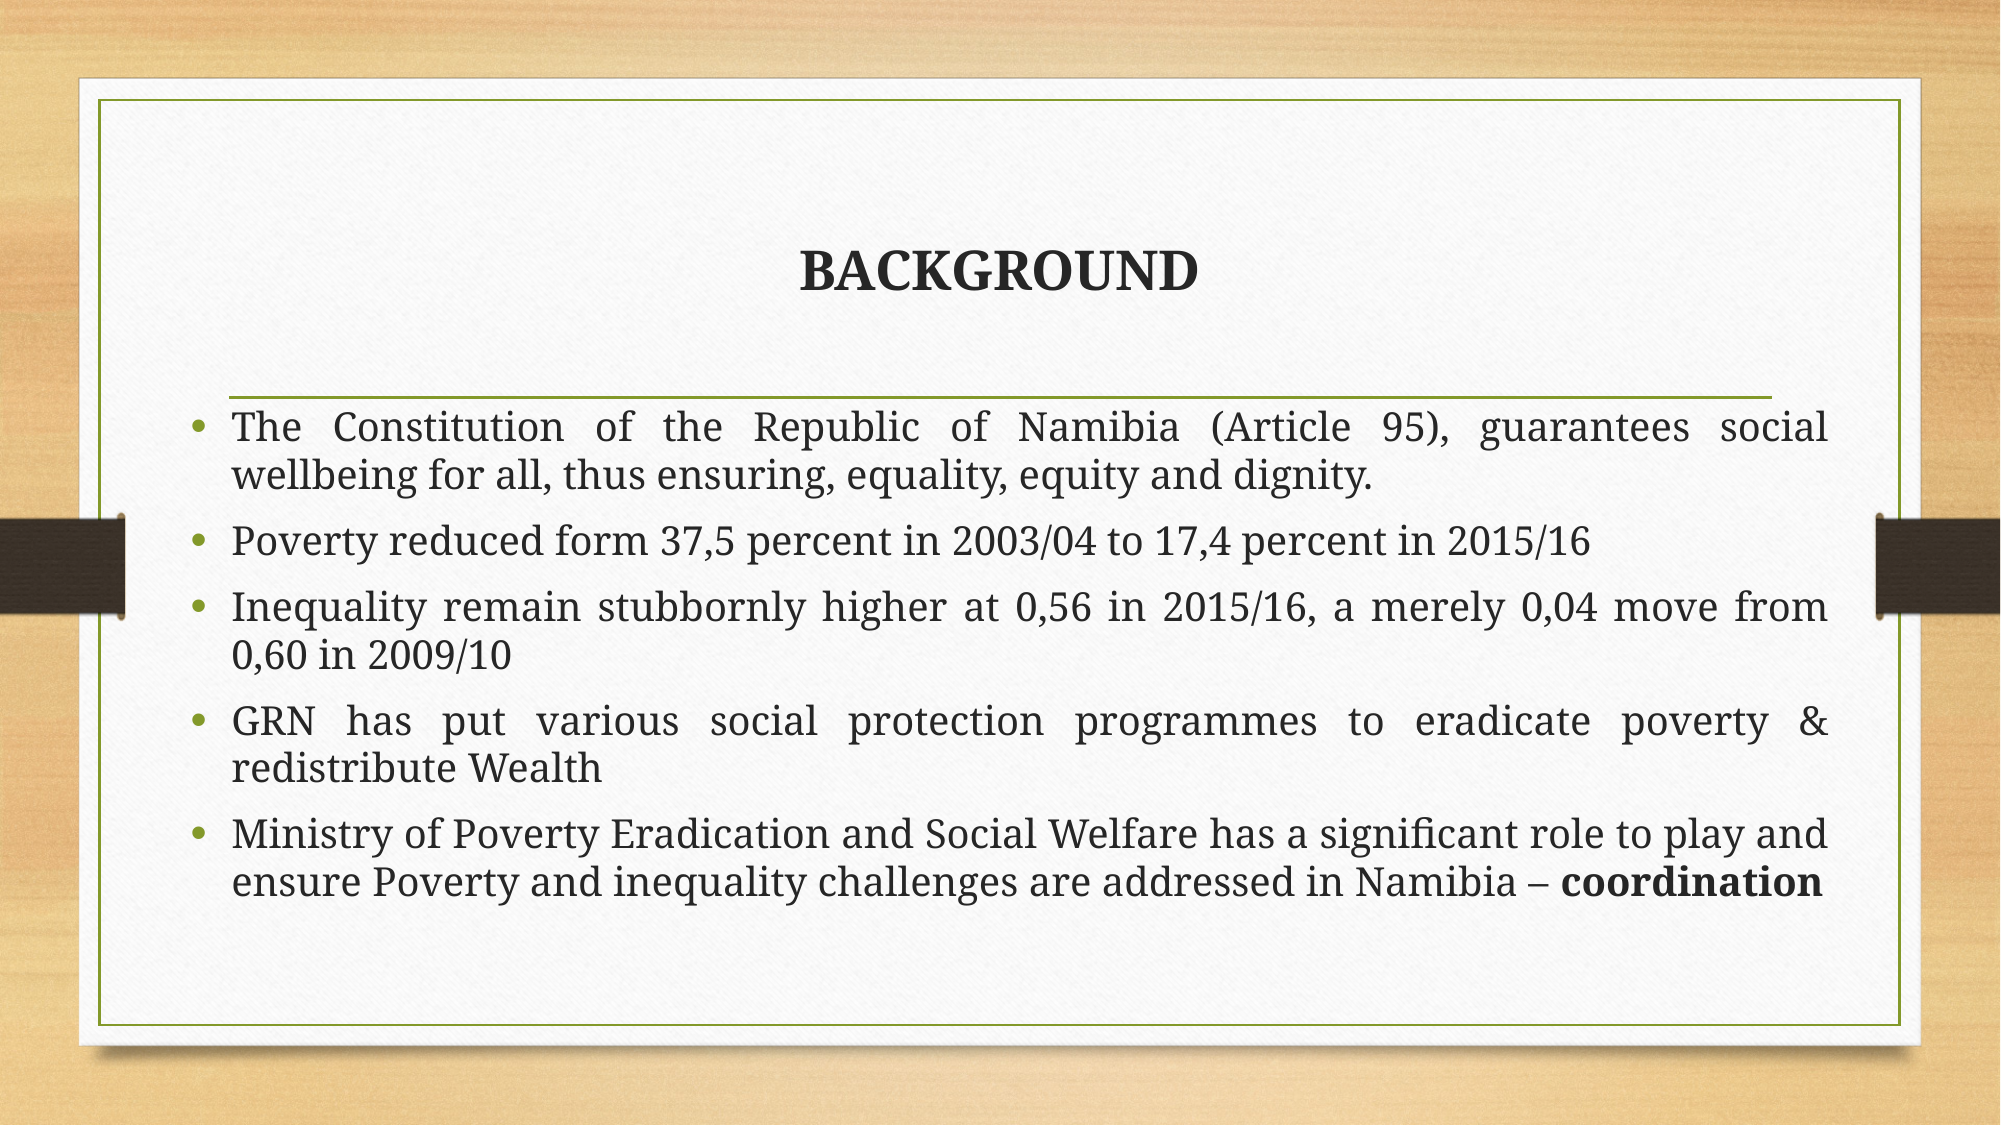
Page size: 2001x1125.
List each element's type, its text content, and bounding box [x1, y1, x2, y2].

picture [0, 0, 2001, 1125]
title BACKGROUND [212, 161, 1788, 328]
list The Constitution of the Republic of Namibia (Article 95), guarantees social wellbeing for all, thus ensuring, equality, equity and dignity. Poverty reduced form 37,5 percent in 2003/04 to 17,4 percent in 2015/16 Inequality remain stubbornly higher at 0,56 in 2015/16, a merely 0,04 move from 0,60 in 2009/10 GRN has put various social protection programmes to eradicate poverty & redistribute Wealth Ministry of Poverty Eradication and Social Welfare has a significant role to play and ensure Poverty and inequality challenges are addressed in Namibia – coordination [175, 328, 1846, 935]
